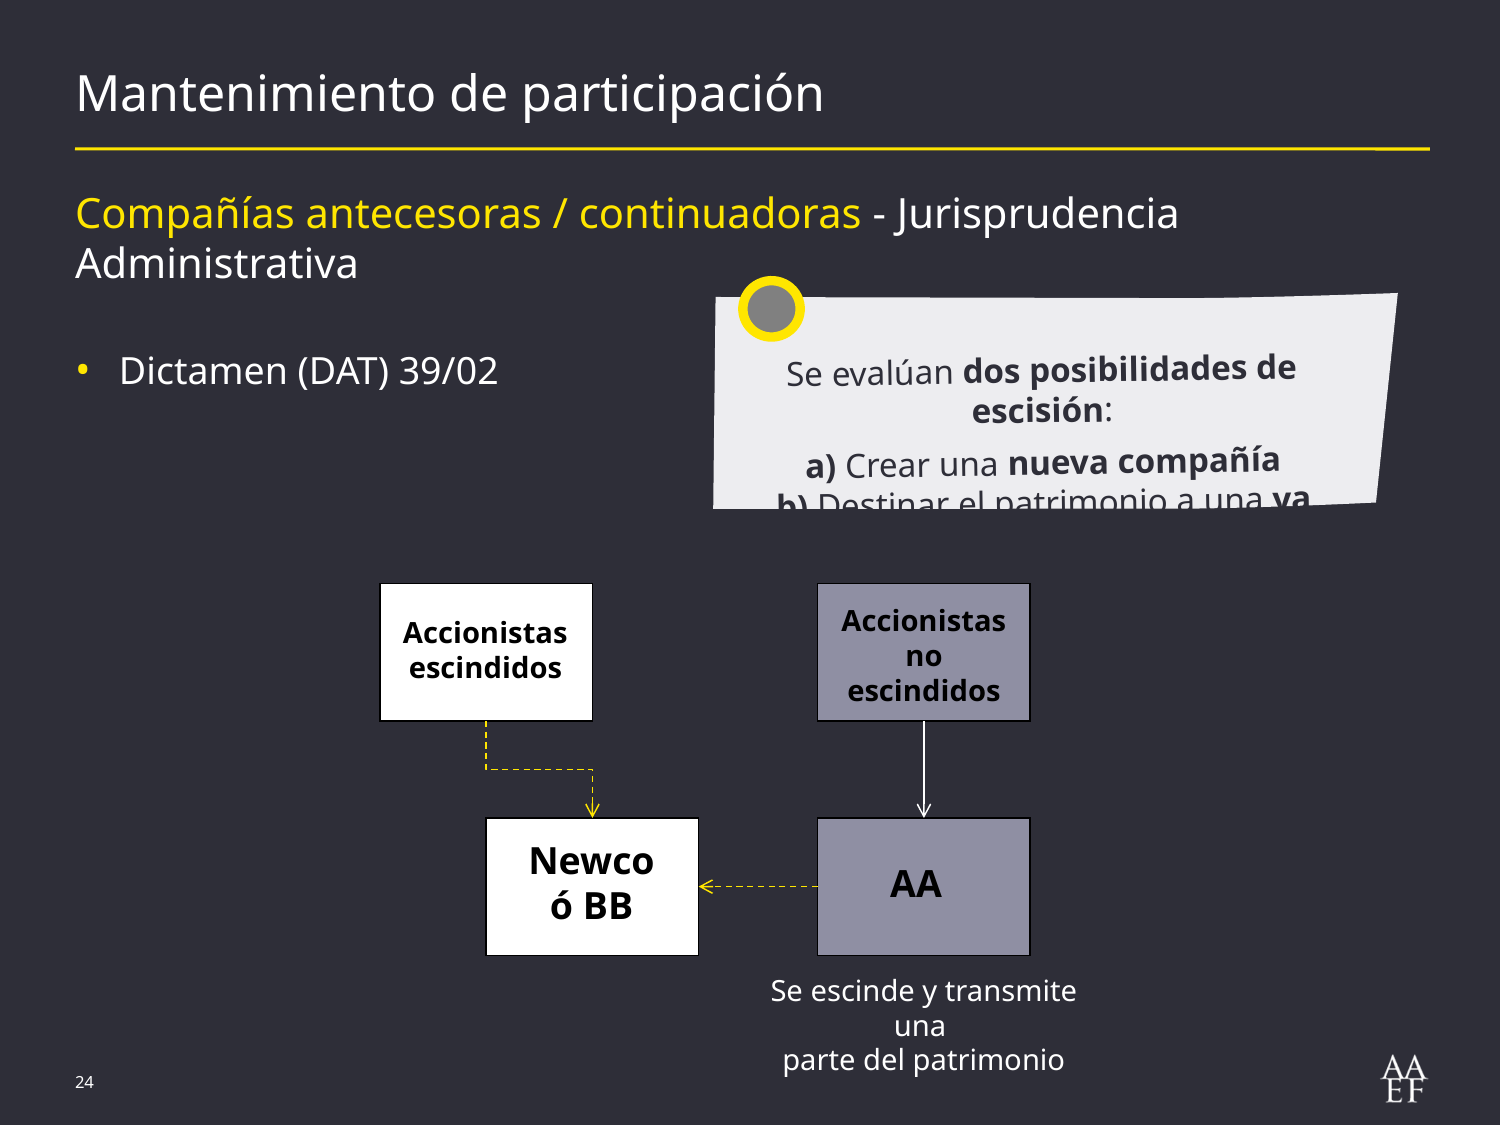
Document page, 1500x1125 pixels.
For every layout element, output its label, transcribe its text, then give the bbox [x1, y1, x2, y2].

picture [1369, 1050, 1436, 1104]
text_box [379, 583, 1121, 1043]
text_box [705, 263, 1397, 514]
list Compañías antecesoras / continuadoras - Jurisprudencia Administrativa Dictamen (DAT) 39/02 [75, 186, 1425, 999]
title Mantenimiento de participación [75, 48, 1425, 146]
slide_number 24 [75, 1068, 184, 1099]
